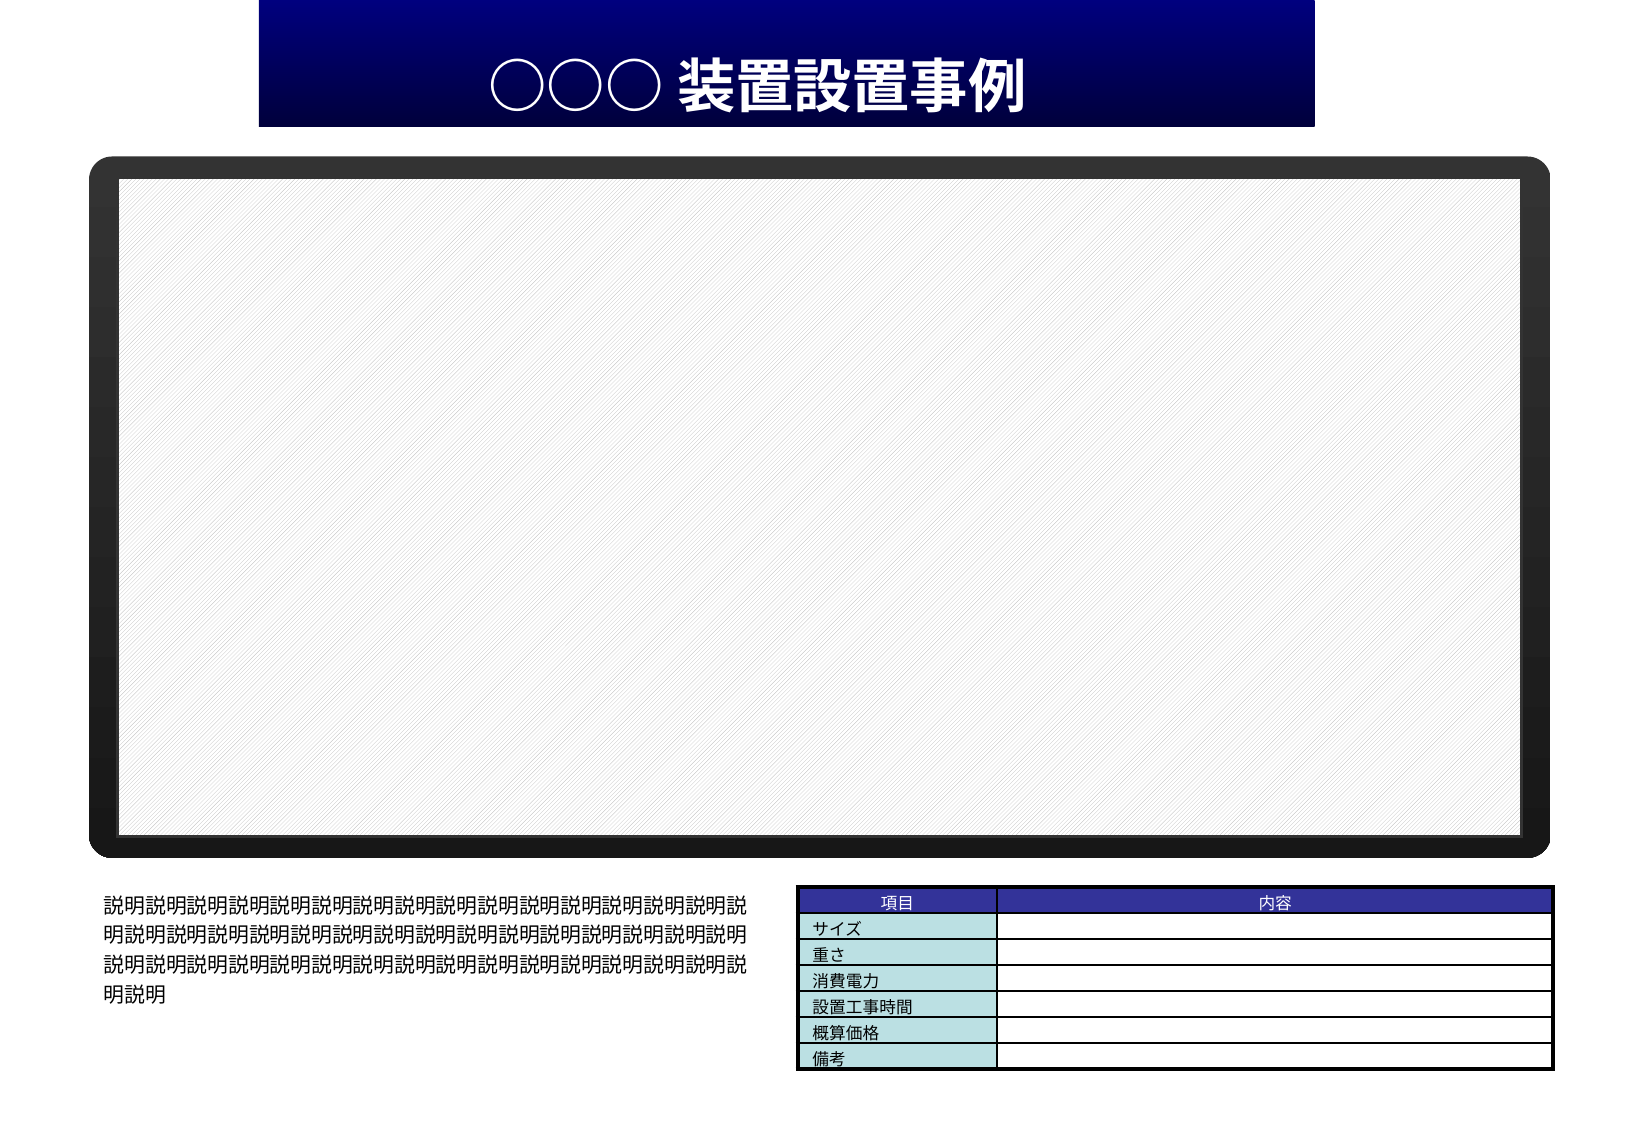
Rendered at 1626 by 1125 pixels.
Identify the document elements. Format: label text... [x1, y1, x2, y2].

text_box 説明説明説明説明説明説明説明説明説明説明説明説明説明説明説明説明説明説明説明説明説明説明説明説明説明説明説明説明説明説明説明説明説明説明説明説明説明説明説明説明説明説明説明説明説明説明説明説明 [88, 879, 776, 1015]
table_cell [998, 992, 1551, 1016]
table_cell [998, 966, 1551, 990]
text_box ○○○装置設置事例 [258, 0, 1315, 127]
table_cell 設置工事時間 [800, 992, 996, 1016]
table_cell 消費電力 [800, 966, 996, 990]
table_cell [998, 1018, 1551, 1042]
table_cell サイズ [800, 914, 996, 938]
table_cell [998, 1044, 1551, 1067]
table_cell [998, 914, 1551, 938]
table_cell 概算価格 [800, 1018, 996, 1042]
table_cell [998, 940, 1551, 964]
table_header 内容 [998, 889, 1551, 912]
text_box [88, 156, 1551, 858]
table_cell 備考 [800, 1044, 996, 1067]
table_header 項目 [800, 889, 996, 912]
table_cell 重さ [800, 940, 996, 964]
text_box [117, 177, 1522, 837]
